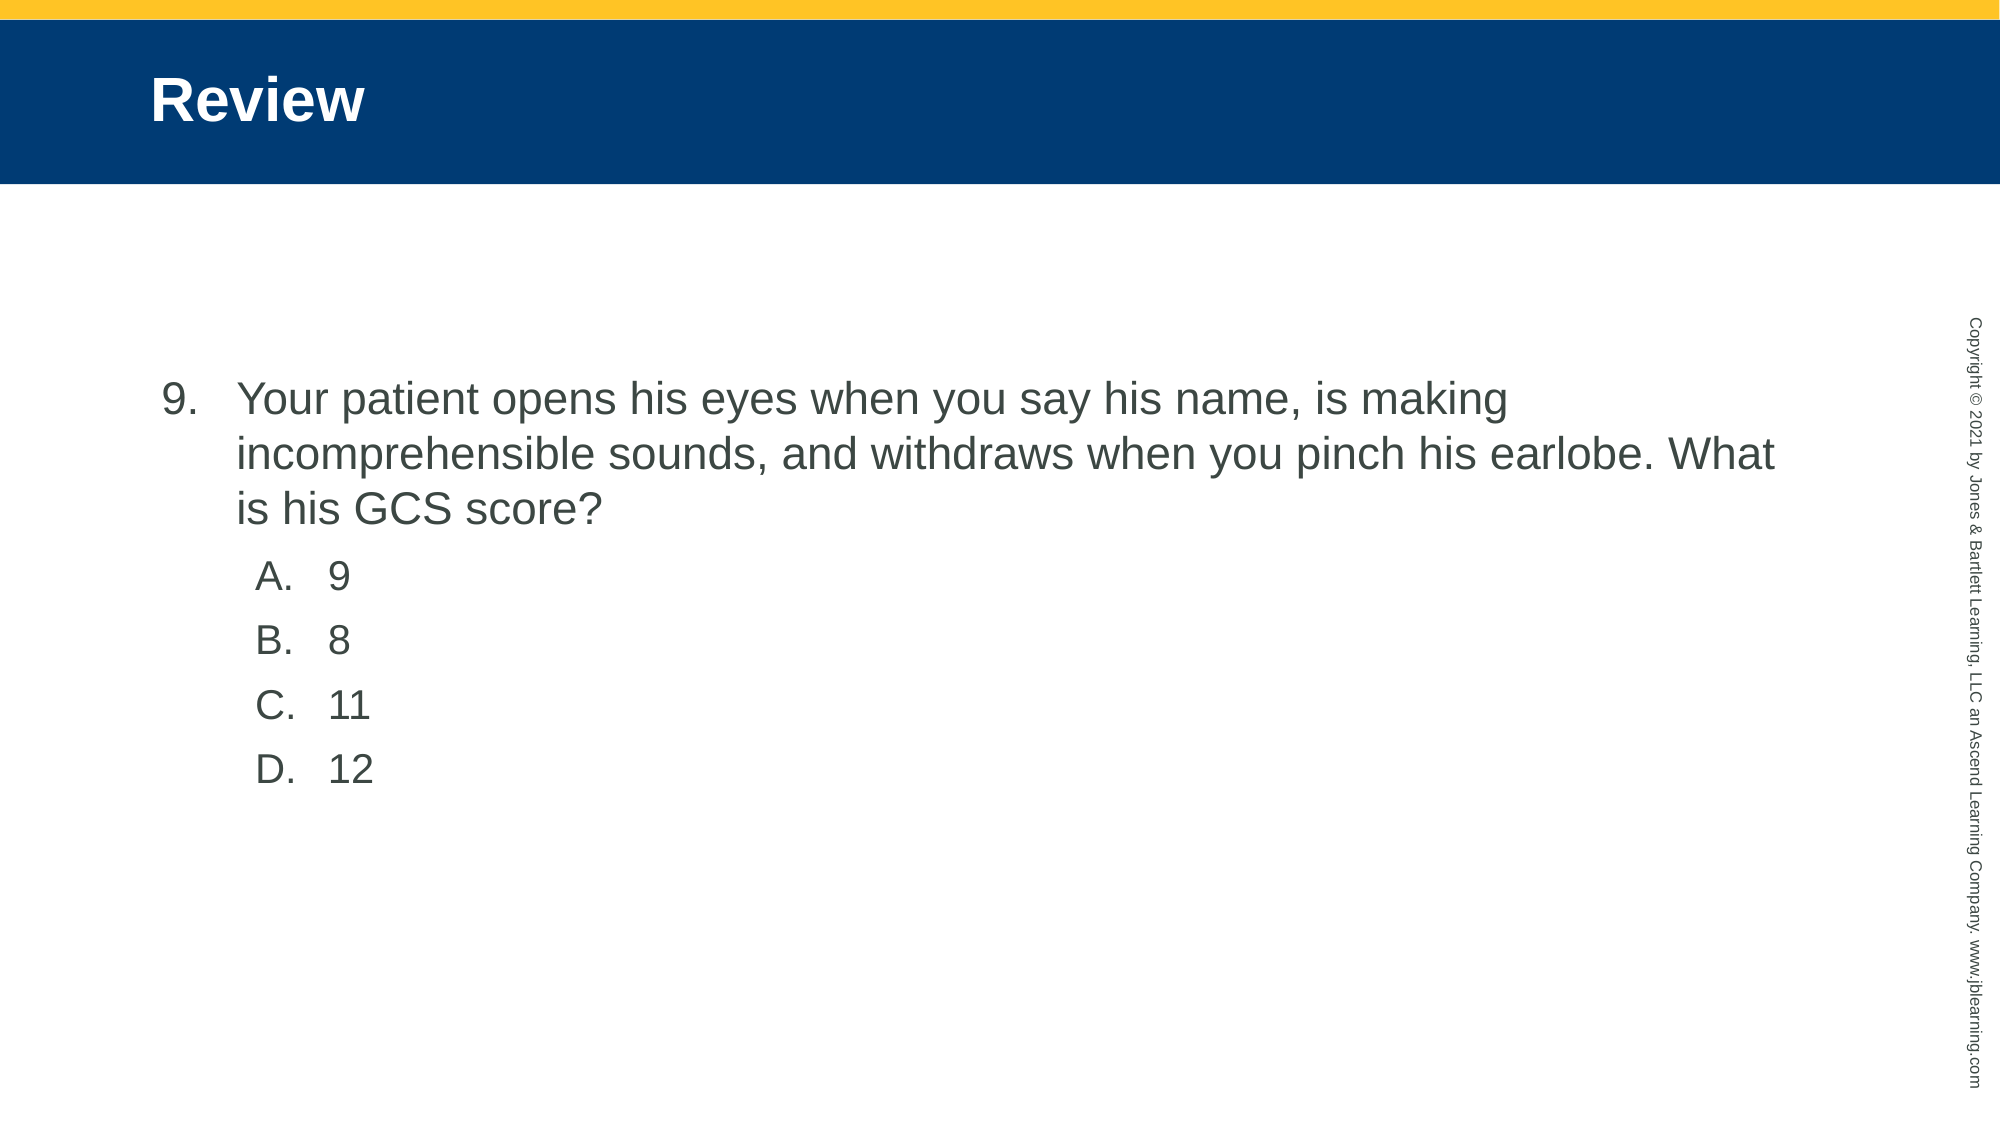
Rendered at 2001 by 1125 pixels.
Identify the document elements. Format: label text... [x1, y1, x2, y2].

list Your patient opens his eyes when you say his name, is making incomprehensible sounds, and withdraws when you pinch his earlobe. What is his GCS score? 9 8 11 12 [146, 361, 1859, 1016]
title Review [0, 19, 2000, 185]
